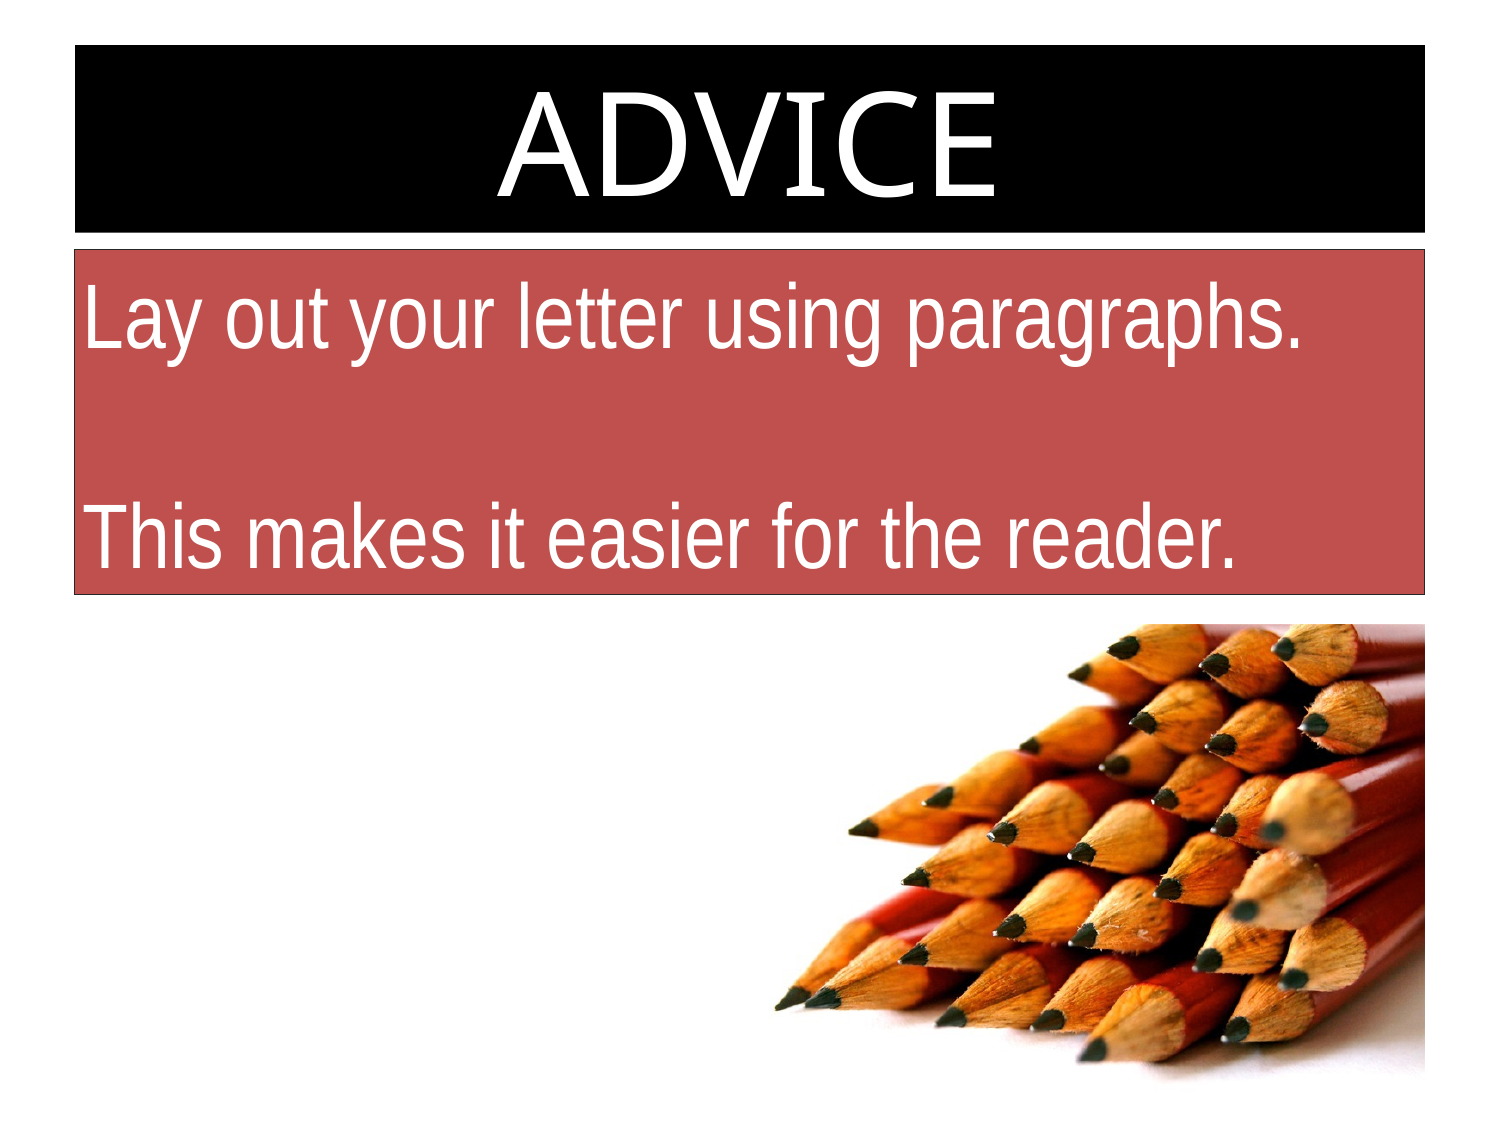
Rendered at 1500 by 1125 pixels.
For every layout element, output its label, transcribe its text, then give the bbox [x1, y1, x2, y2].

title ADVICE [74, 44, 1426, 234]
text_box Lay out your letter using paragraphs. This makes it easier for the reader. [74, 249, 1425, 595]
picture [713, 624, 1426, 1098]
